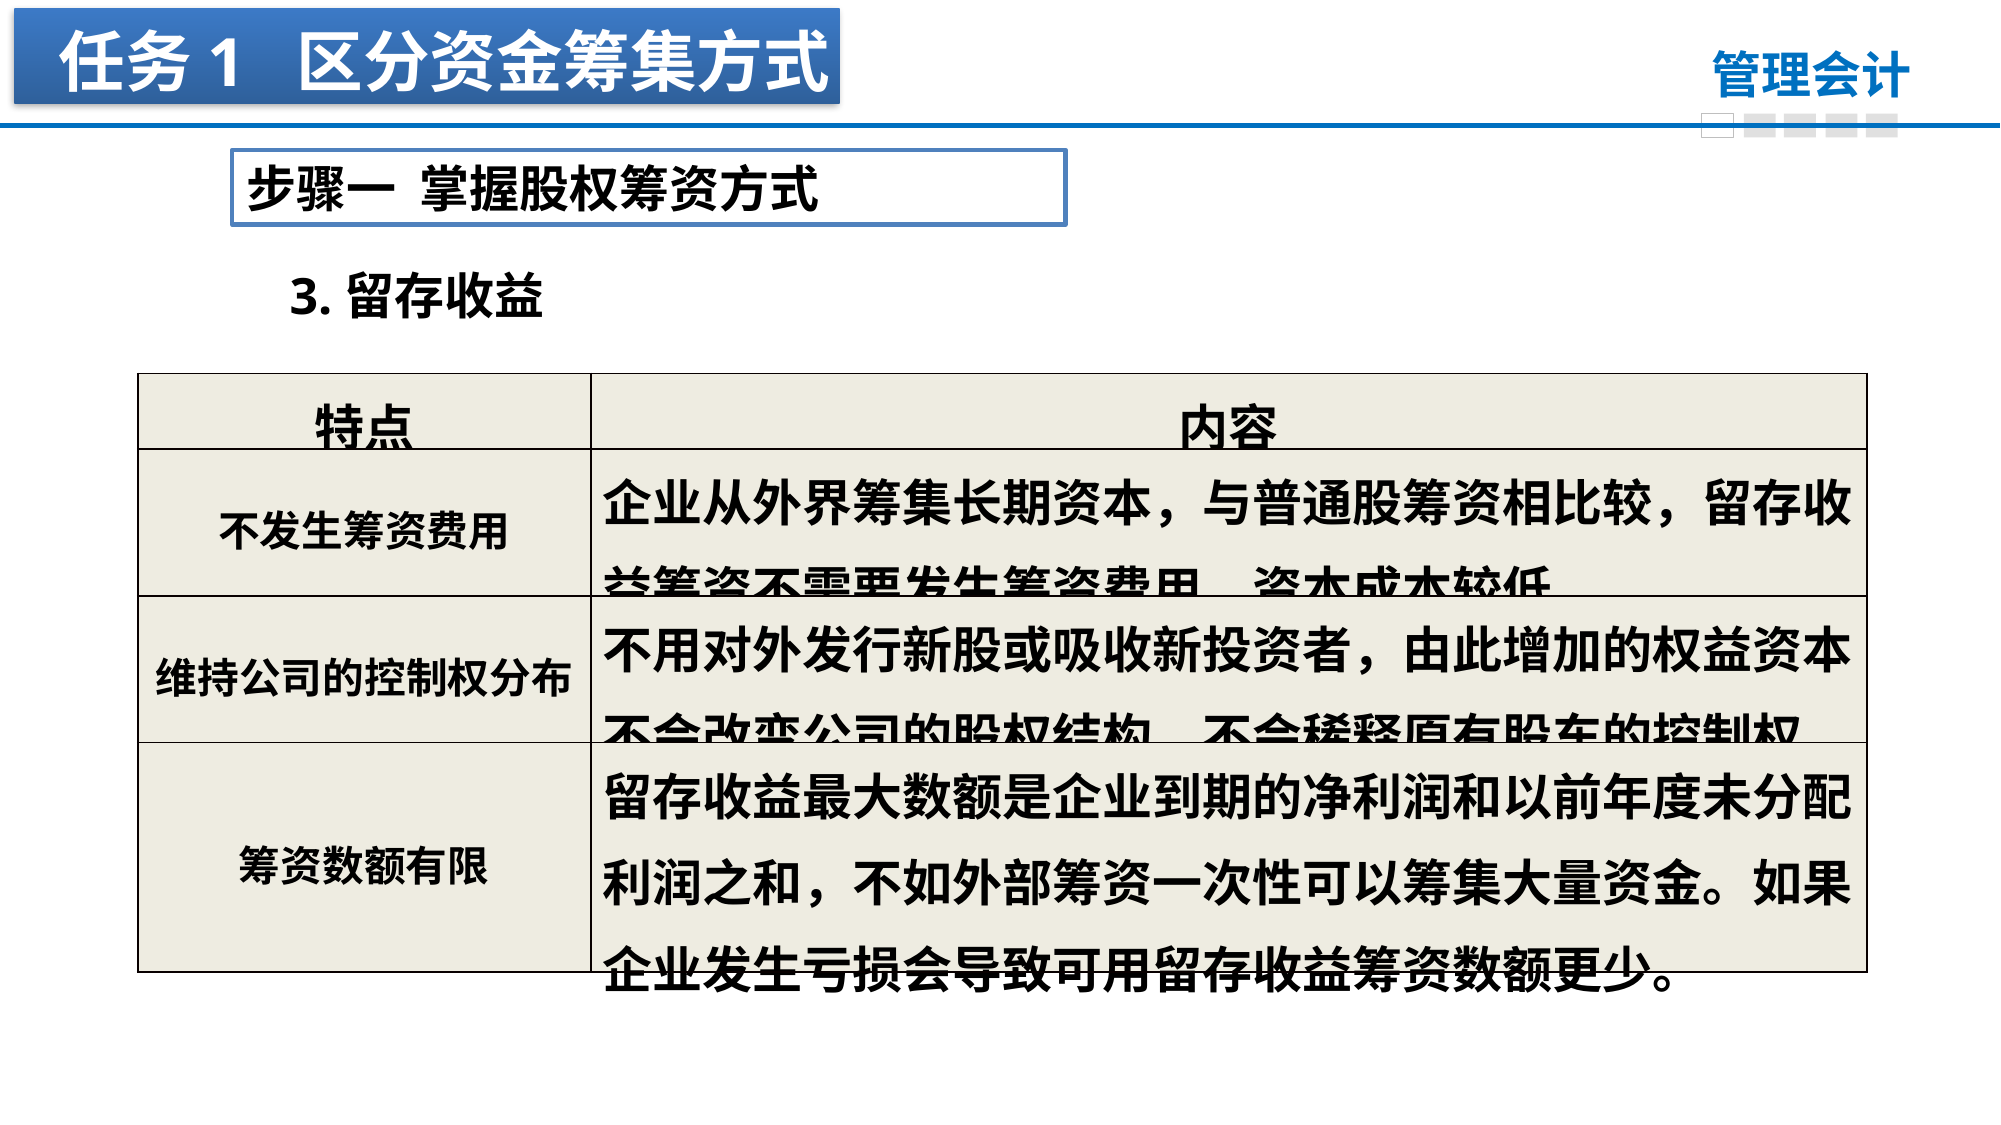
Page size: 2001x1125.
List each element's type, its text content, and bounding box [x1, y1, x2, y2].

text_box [14, 7, 859, 109]
table_cell 维持公司的控制权分布 [139, 597, 590, 742]
text_box 3.留存收益 [232, 257, 1066, 333]
table_cell 不发生筹资费用 [139, 450, 590, 595]
table_cell 不用对外发行新股或吸收新投资者，由此增加的权益资本不会改变公司的股权结构，不会稀释原有股东的控制权。 [592, 597, 1866, 742]
table_cell 筹资数额有限 [139, 743, 590, 971]
table_cell 留存收益最大数额是企业到期的净利润和以前年度未分配利润之和，不如外部筹资一次性可以筹集大量资金。如果企业发生亏损会导致可用留存收益筹资数额更少。 [592, 743, 1866, 971]
table_header 特点 [139, 374, 590, 448]
table_header 内容 [592, 374, 1866, 448]
text_box 步骤一 掌握股权筹资方式 [230, 148, 1068, 227]
table_cell 企业从外界筹集长期资本，与普通股筹资相比较，留存收益筹资不需要发生筹资费用，资本成本较低。 [592, 450, 1866, 595]
